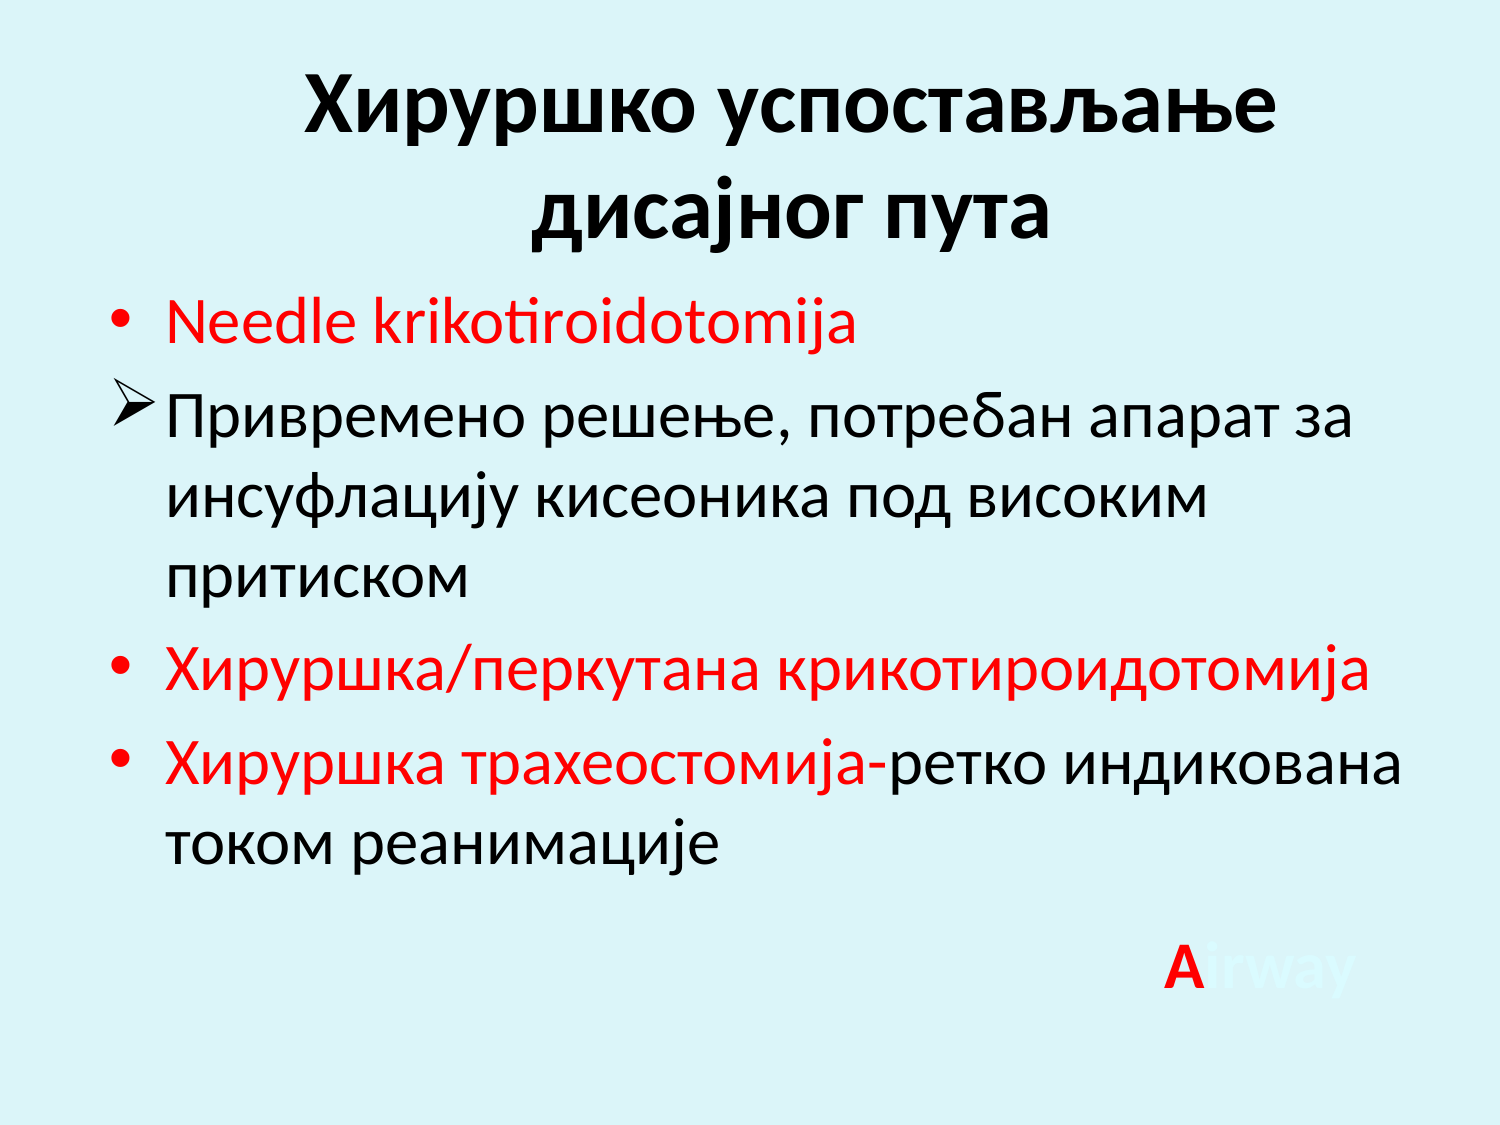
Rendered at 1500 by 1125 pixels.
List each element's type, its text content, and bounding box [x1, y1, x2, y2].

list Needle krikotiroidotomija Привремено решење, потребан апарат за инсуфлацију кисеоника под високим притиском Хируршка/перкутана крикотироидотомија Хируршка трахеостомија-ретко индикована током реанимације [93, 269, 1444, 1012]
text_box Airway [1149, 913, 1373, 1054]
title Хируршко успостављање дисајног пута [117, 35, 1468, 265]
